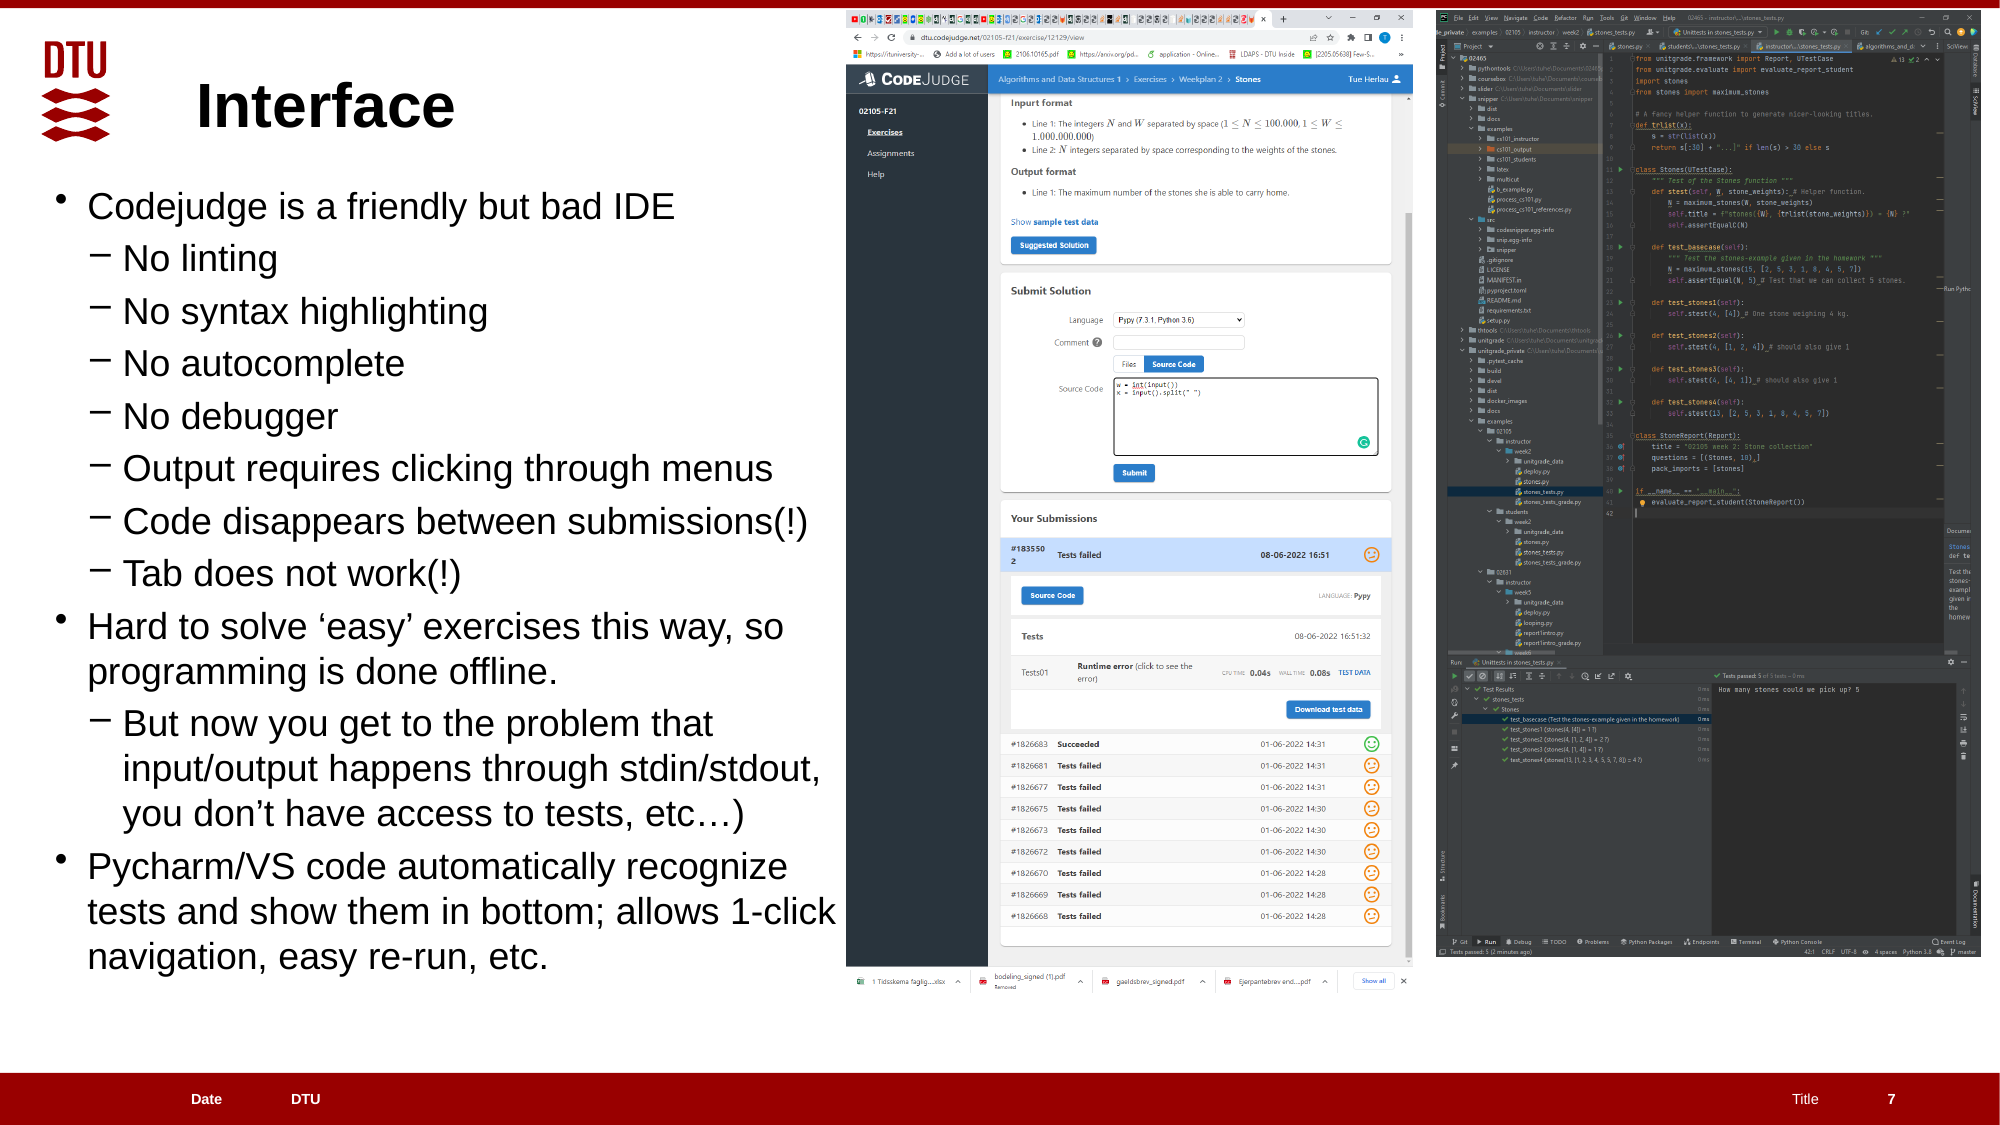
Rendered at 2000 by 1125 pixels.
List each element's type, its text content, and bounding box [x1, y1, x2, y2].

picture [846, 10, 1413, 997]
title Interface [196, 0, 1725, 140]
list Codejudge is a friendly but bad IDE No linting No syntax highlighting No autocomplete No debugger Output requires clicking through menus Code disappears between submissions(!) Tab does not work(!) Hard to solve ‘easy’ exercises this way, so programming is done offline. But now you get to the problem that input/output happens through stdin/stdout, you don’t have access to tests, etc…) Pycharm/VS code automatically recognize tests and show them in bottom; allows 1-click navigation, easy re-run, etc. [54, 181, 870, 1047]
slide_number 7 [1887, 1073, 1959, 1125]
picture [1436, 10, 1981, 958]
